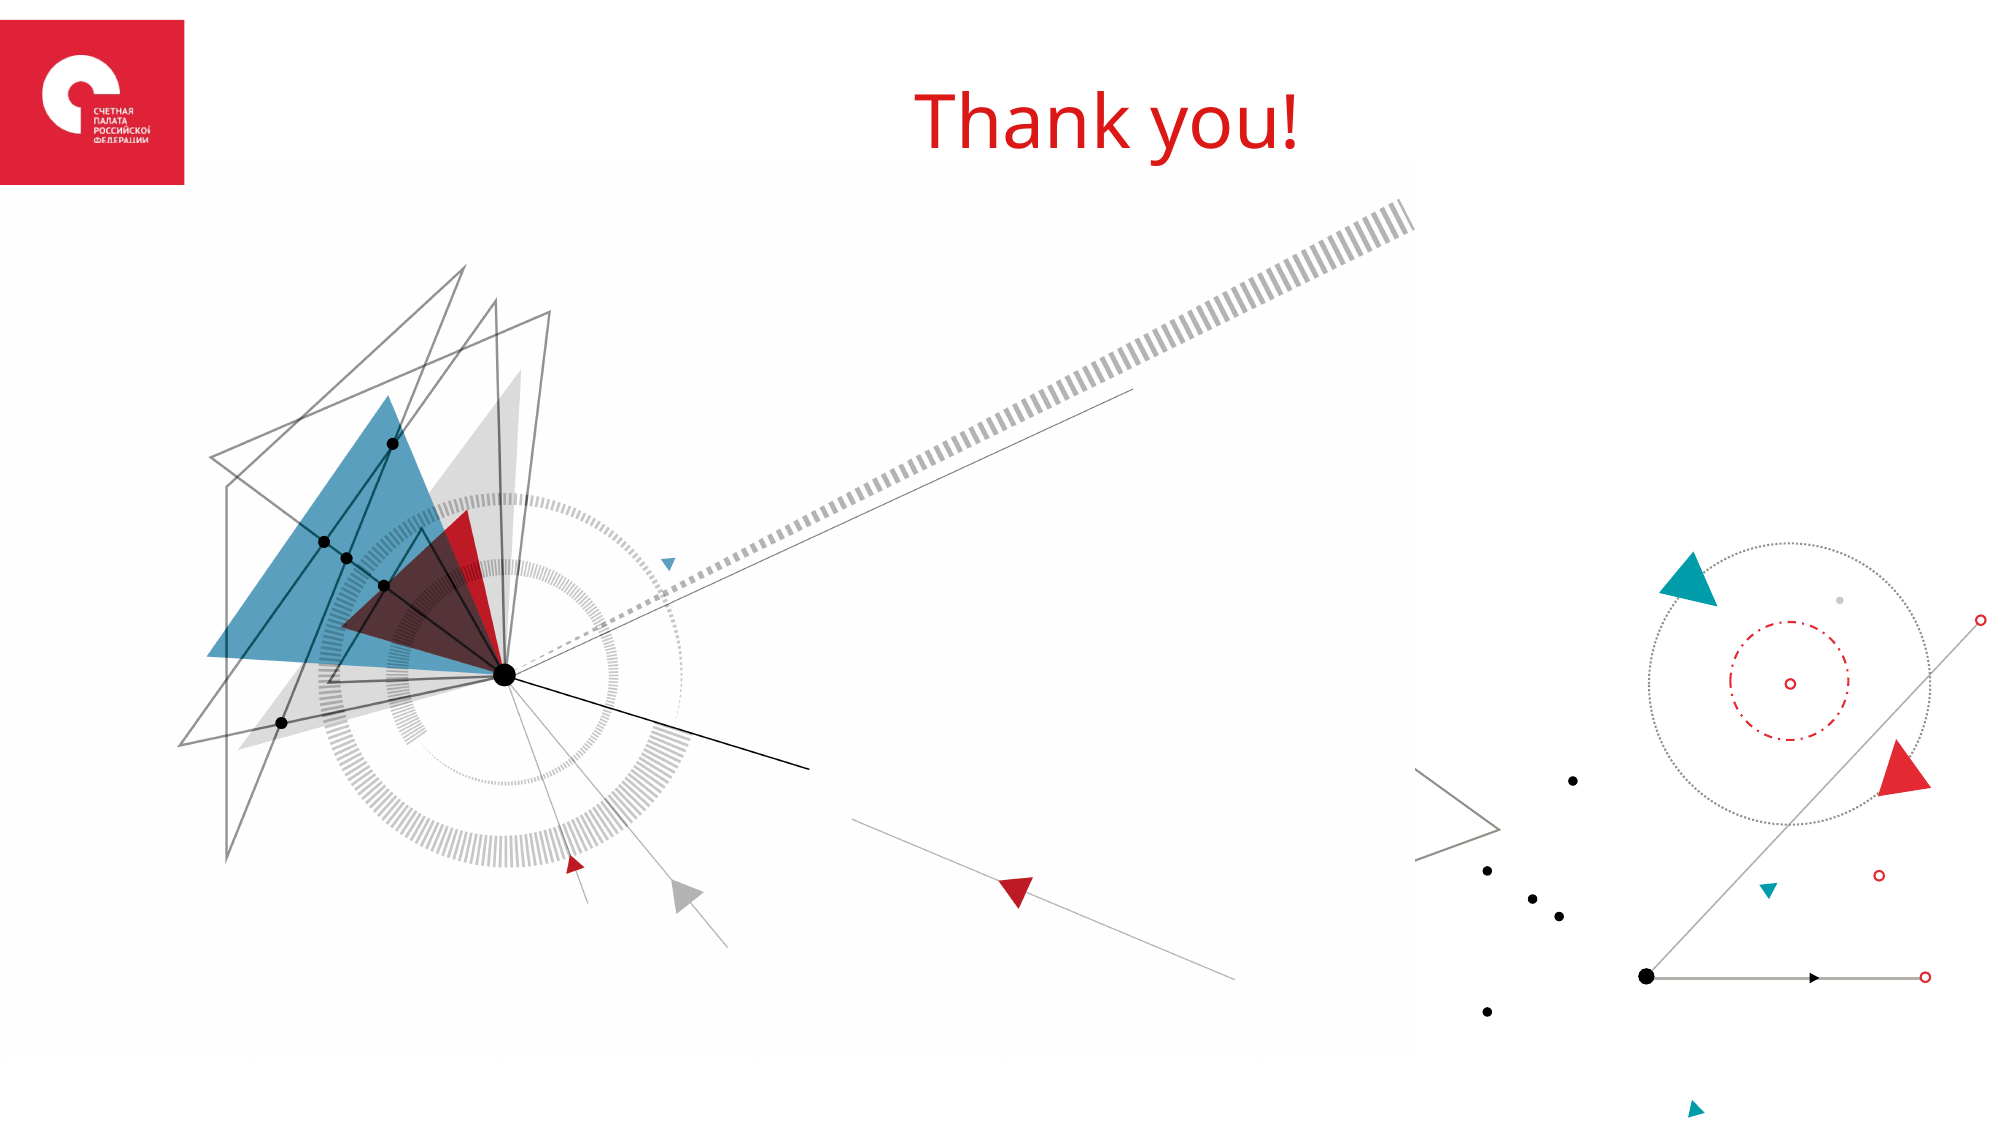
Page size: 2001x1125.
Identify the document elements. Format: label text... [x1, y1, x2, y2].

picture [0, 164, 1415, 1059]
text_box Thank you! [245, 66, 1970, 171]
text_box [0, 19, 185, 185]
